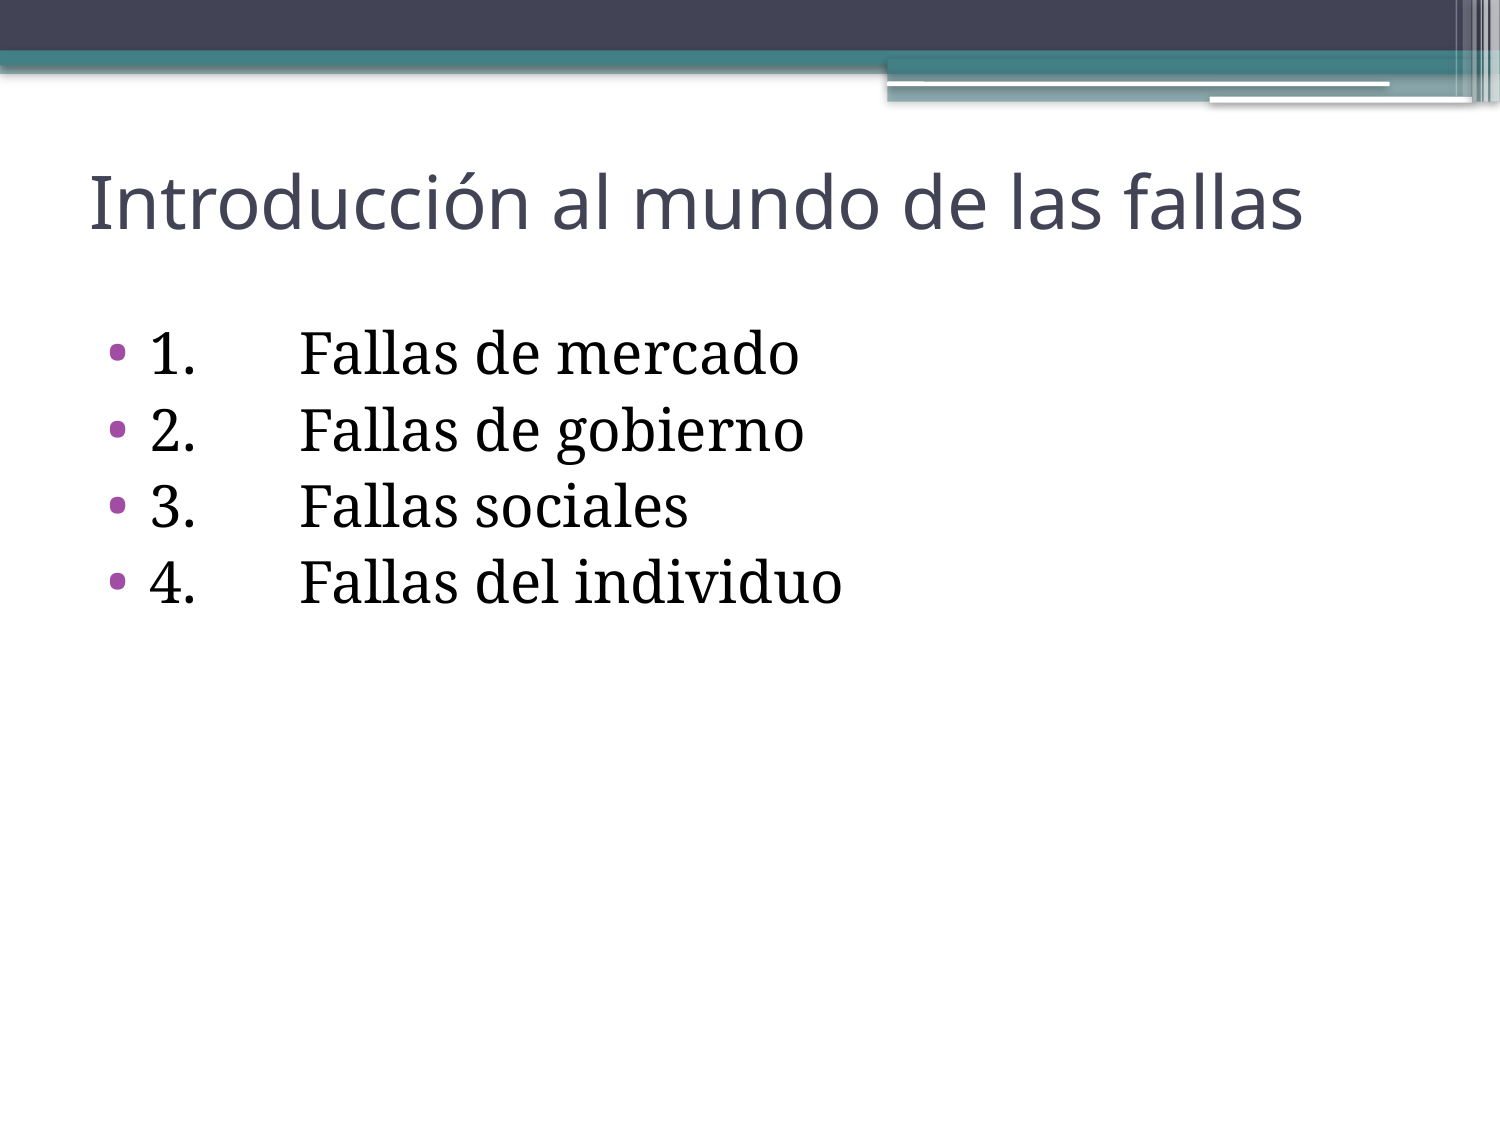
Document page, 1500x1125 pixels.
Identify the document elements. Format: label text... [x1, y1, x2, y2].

title Introducción al mundo de las fallas [75, 112, 1425, 288]
list 1. Fallas de mercado 2. Fallas de gobierno 3. Fallas sociales 4. Fallas del individuo [75, 308, 1425, 1025]
